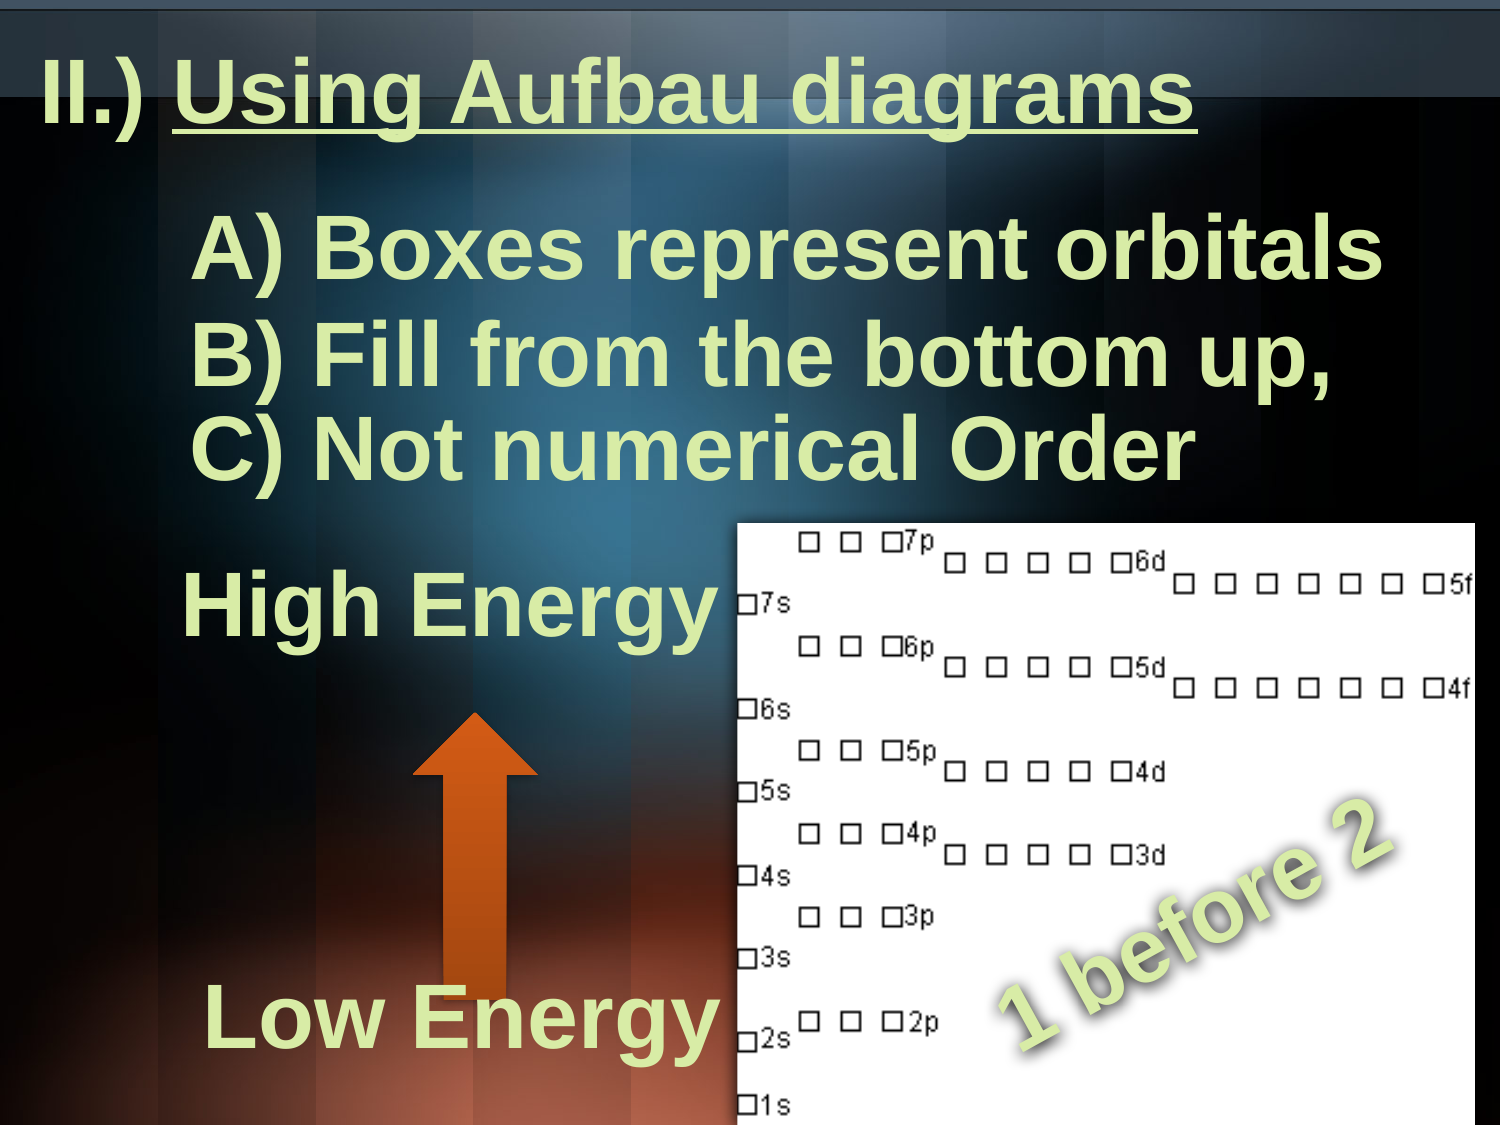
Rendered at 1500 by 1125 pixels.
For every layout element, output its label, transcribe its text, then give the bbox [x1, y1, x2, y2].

text_box High Energy [165, 537, 732, 663]
text_box C) Not numerical Order [24, 373, 1475, 508]
text_box II.) Using Aufbau diagrams A) Boxes represent orbitals [24, 24, 1463, 287]
text_box Low Energy [187, 949, 732, 1075]
text_box B) Fill from the bottom up, [24, 287, 1475, 373]
text_box [412, 712, 538, 949]
picture [0, 0, 1500, 1125]
